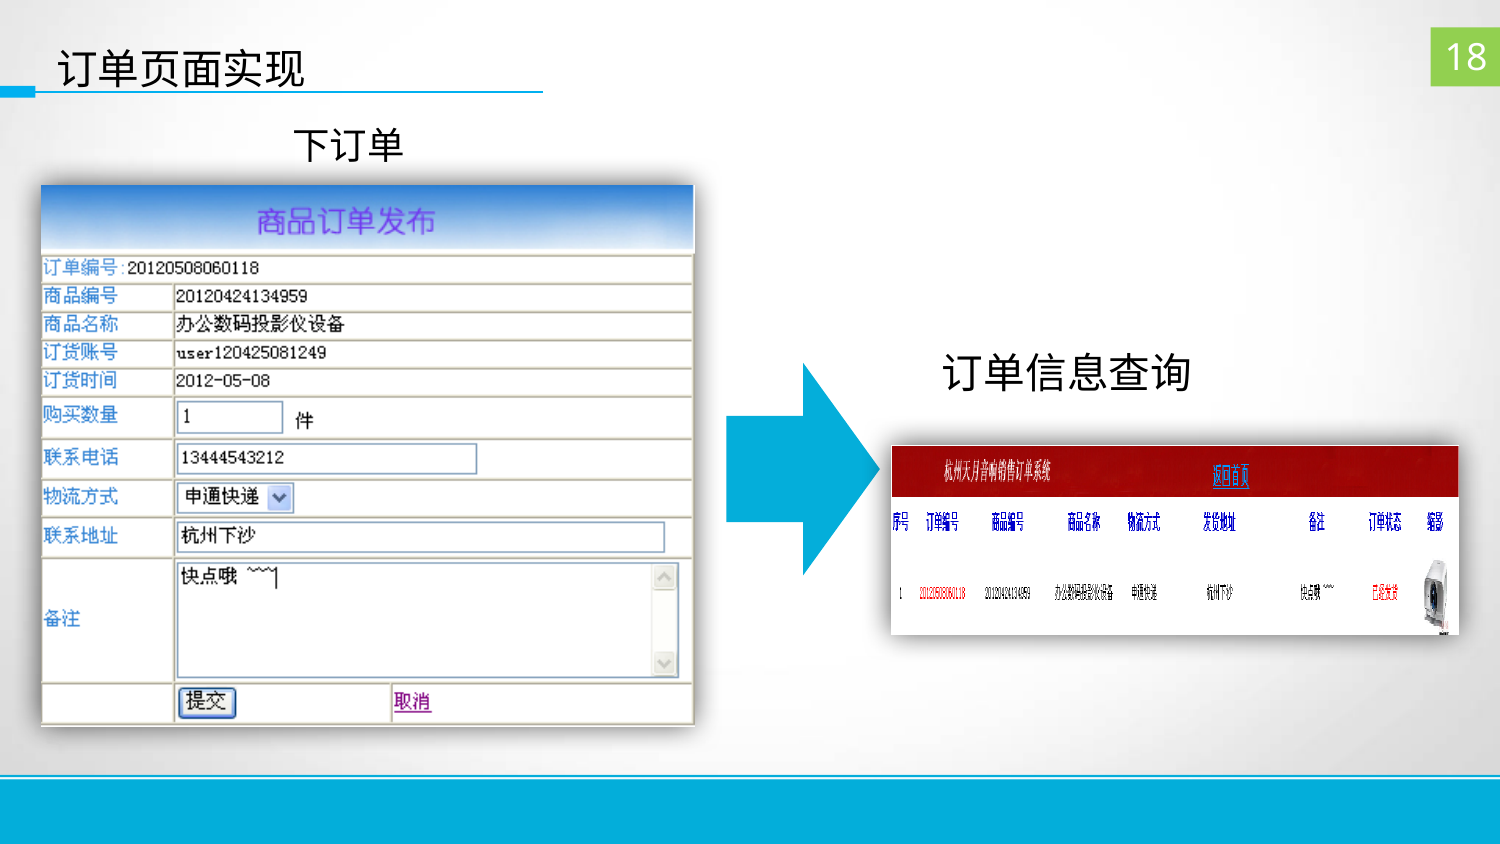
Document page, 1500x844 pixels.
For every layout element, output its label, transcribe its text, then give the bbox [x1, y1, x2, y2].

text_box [1426, 25, 1500, 87]
text_box [724, 360, 870, 578]
picture [0, 0, 1500, 774]
text_box 订单页面实现 [41, 32, 644, 101]
text_box [0, 85, 36, 98]
text_box 下订单 [277, 114, 502, 175]
text_box 订单信息查询 [927, 339, 1306, 404]
